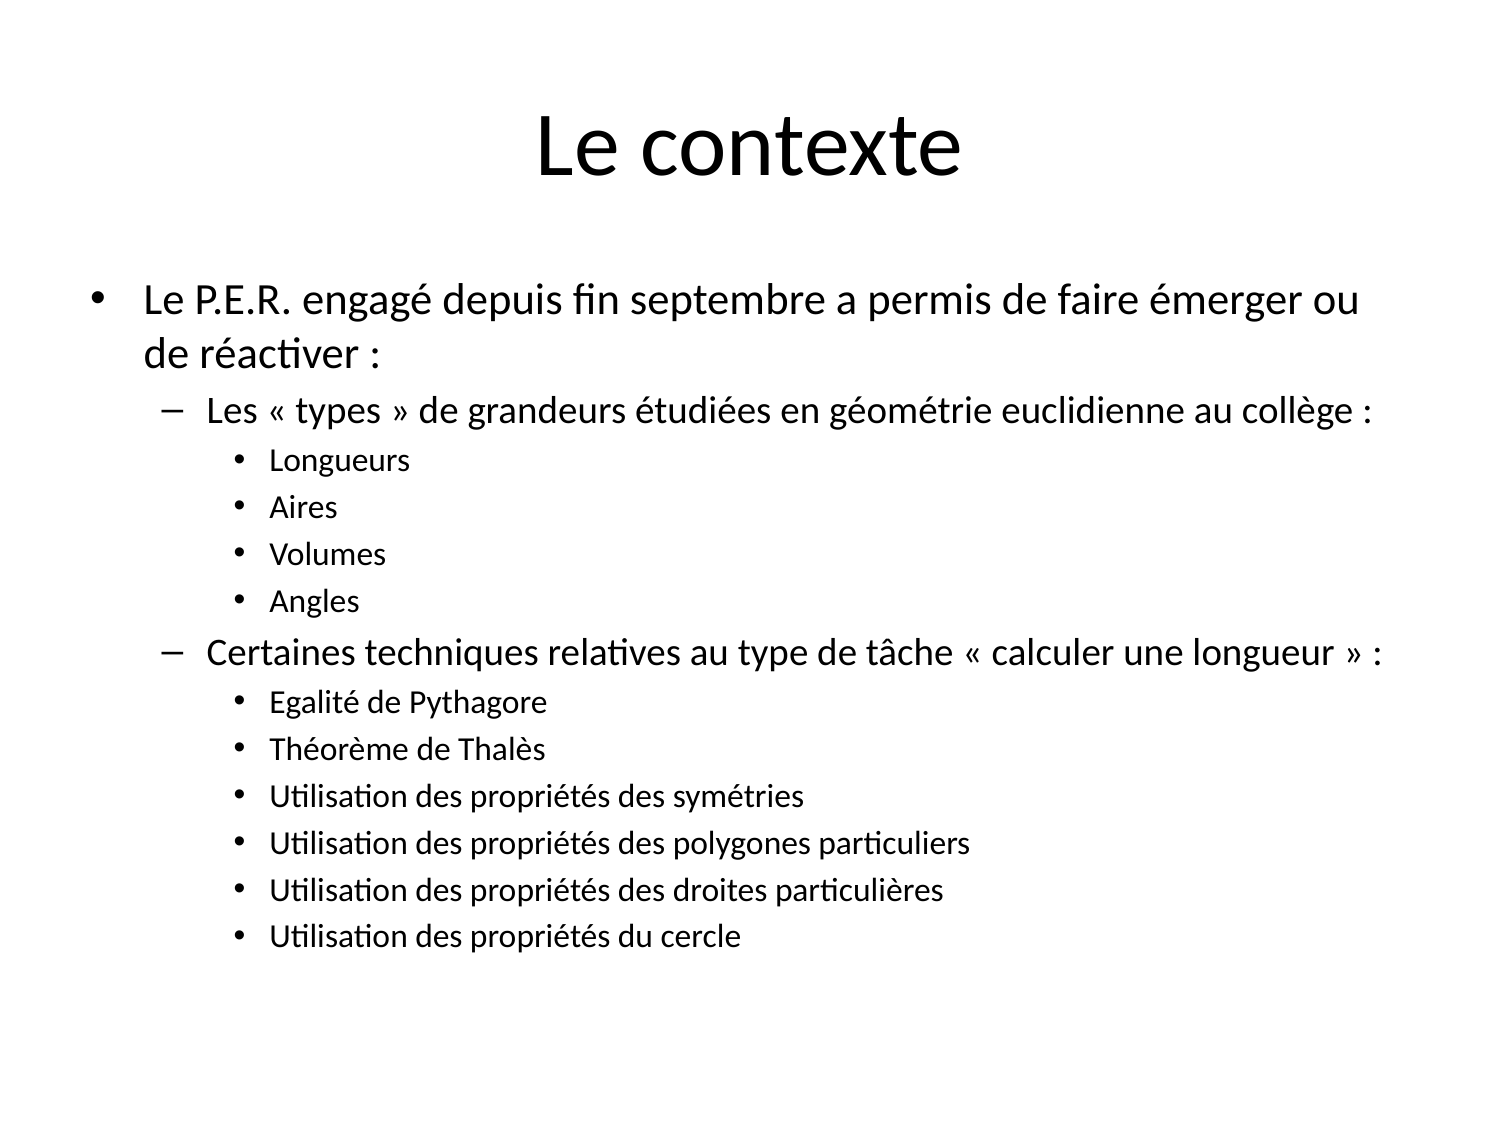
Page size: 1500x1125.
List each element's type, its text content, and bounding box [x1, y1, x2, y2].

title Le contexte [75, 45, 1425, 233]
list Le P.E.R. engagé depuis fin septembre a permis de faire émerger ou de réactiver : Les « types » de grandeurs étudiées en géométrie euclidienne au collège : Longueurs Aires Volumes Angles Certaines techniques relatives au type de tâche « calculer une longueur » : Egalité de Pythagore Théorème de Thalès Utilisation des propriétés des symétries Utilisation des propriétés des polygones particuliers Utilisation des propriétés des droites particulières Utilisation des propriétés du cercle [75, 262, 1425, 1024]
